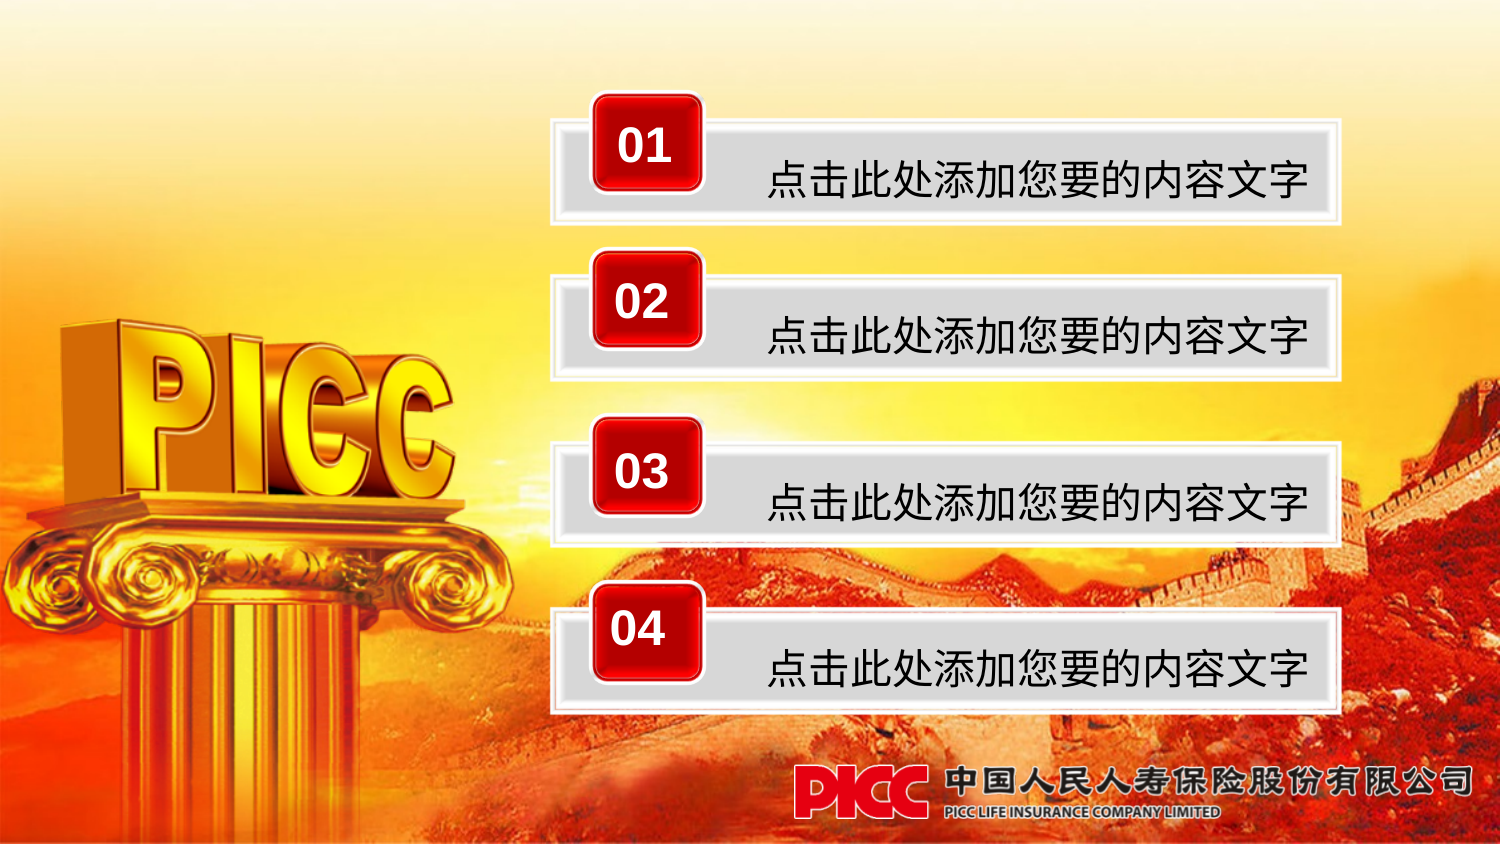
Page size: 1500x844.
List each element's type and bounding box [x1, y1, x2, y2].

text_box [548, 87, 1450, 226]
text_box [548, 410, 1450, 549]
text_box [548, 244, 1450, 383]
picture [0, 0, 1500, 844]
text_box [548, 577, 1450, 716]
